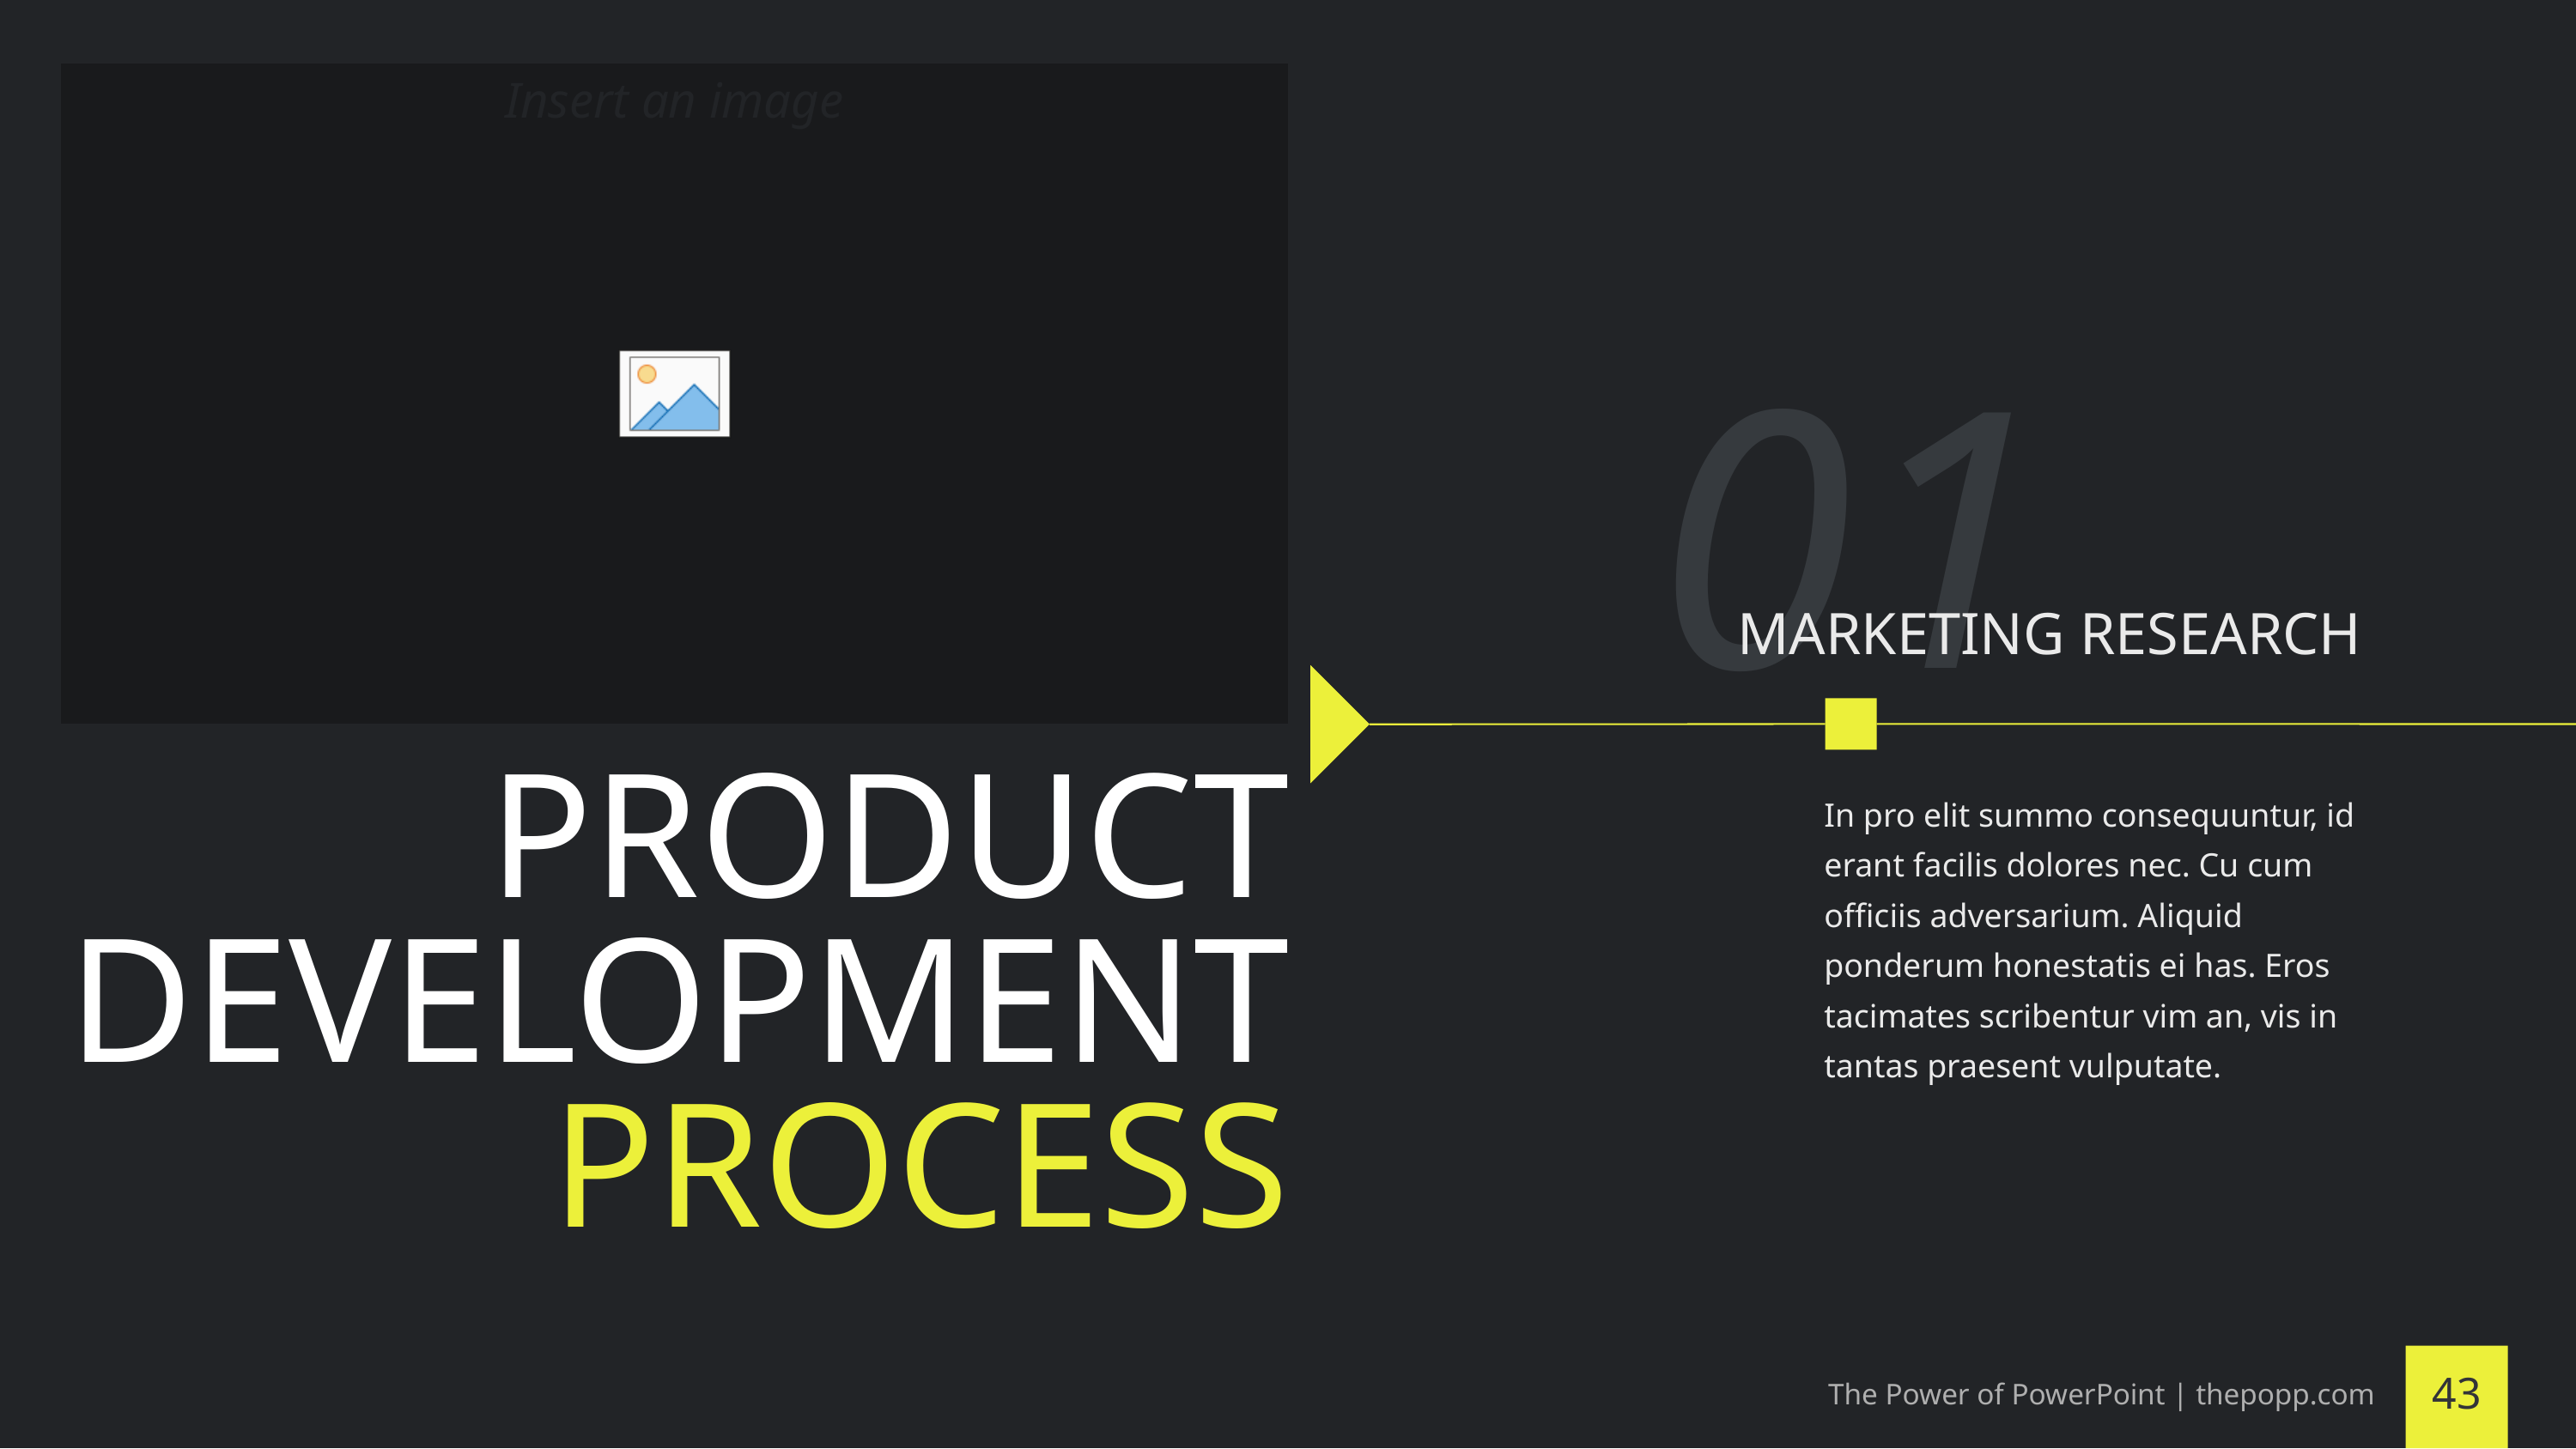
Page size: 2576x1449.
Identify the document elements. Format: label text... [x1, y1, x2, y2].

slide_number 43 [2404, 1356, 2509, 1434]
list In pro elit summo consequuntur, id erant facilis dolores nec. Cu cum officiis adversarium. Aliquid ponderum honestatis ei has. Eros tacimates scribentur vim an, vis in tantas praesent vulputate. [1811, 776, 2417, 1280]
list MARKETING RESEARCH [1724, 564, 2432, 673]
footer The Power of PowerPoint | thepopp.com [1519, 1356, 2389, 1434]
title PRODUCT DEVELOPMENT PROCESS [14, 759, 1303, 1319]
list 01 [1643, 338, 2073, 712]
picture [61, 63, 1288, 724]
